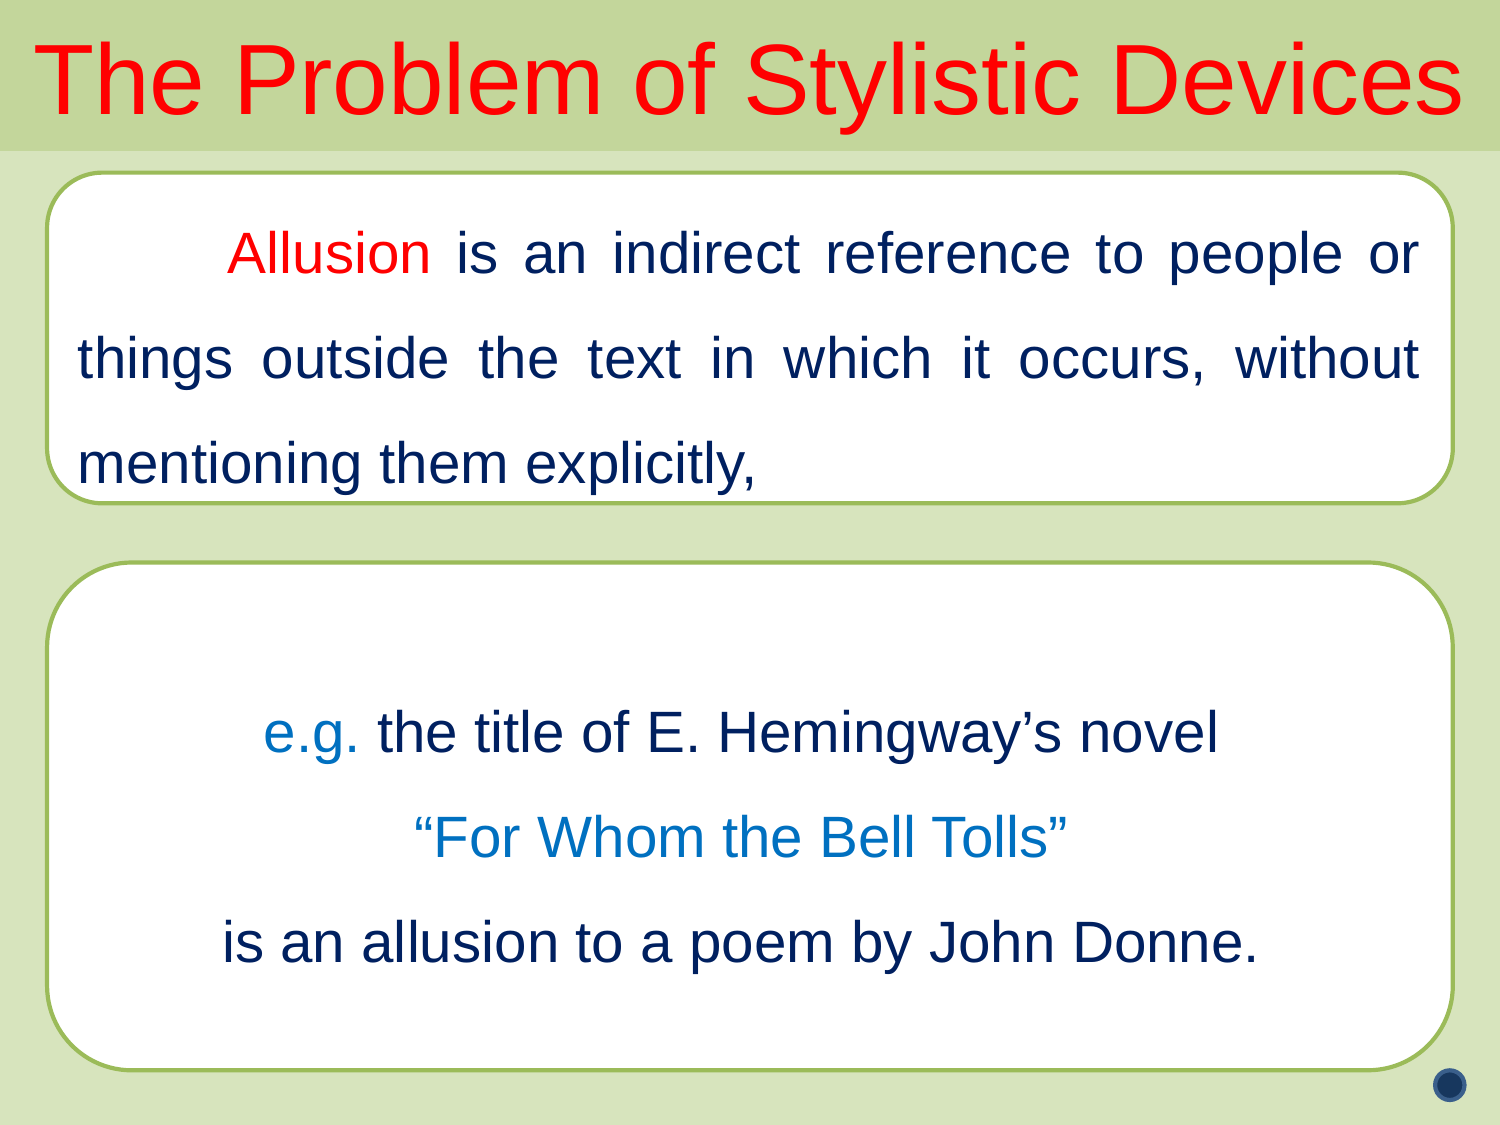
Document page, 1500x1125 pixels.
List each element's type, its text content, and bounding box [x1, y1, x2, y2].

text_box Allusion is an indirect reference to people or things outside the text in which it occurs, without mentioning them explicitly, [44, 170, 1455, 506]
text_box The Problem of Stylistic Devices [0, 0, 1500, 151]
text_box [1433, 1068, 1467, 1103]
text_box e.g. the title of E. Hemingway’s novel “For Whom the Bell Tolls” is an allusion to a poem by John Donne. [44, 560, 1455, 1073]
